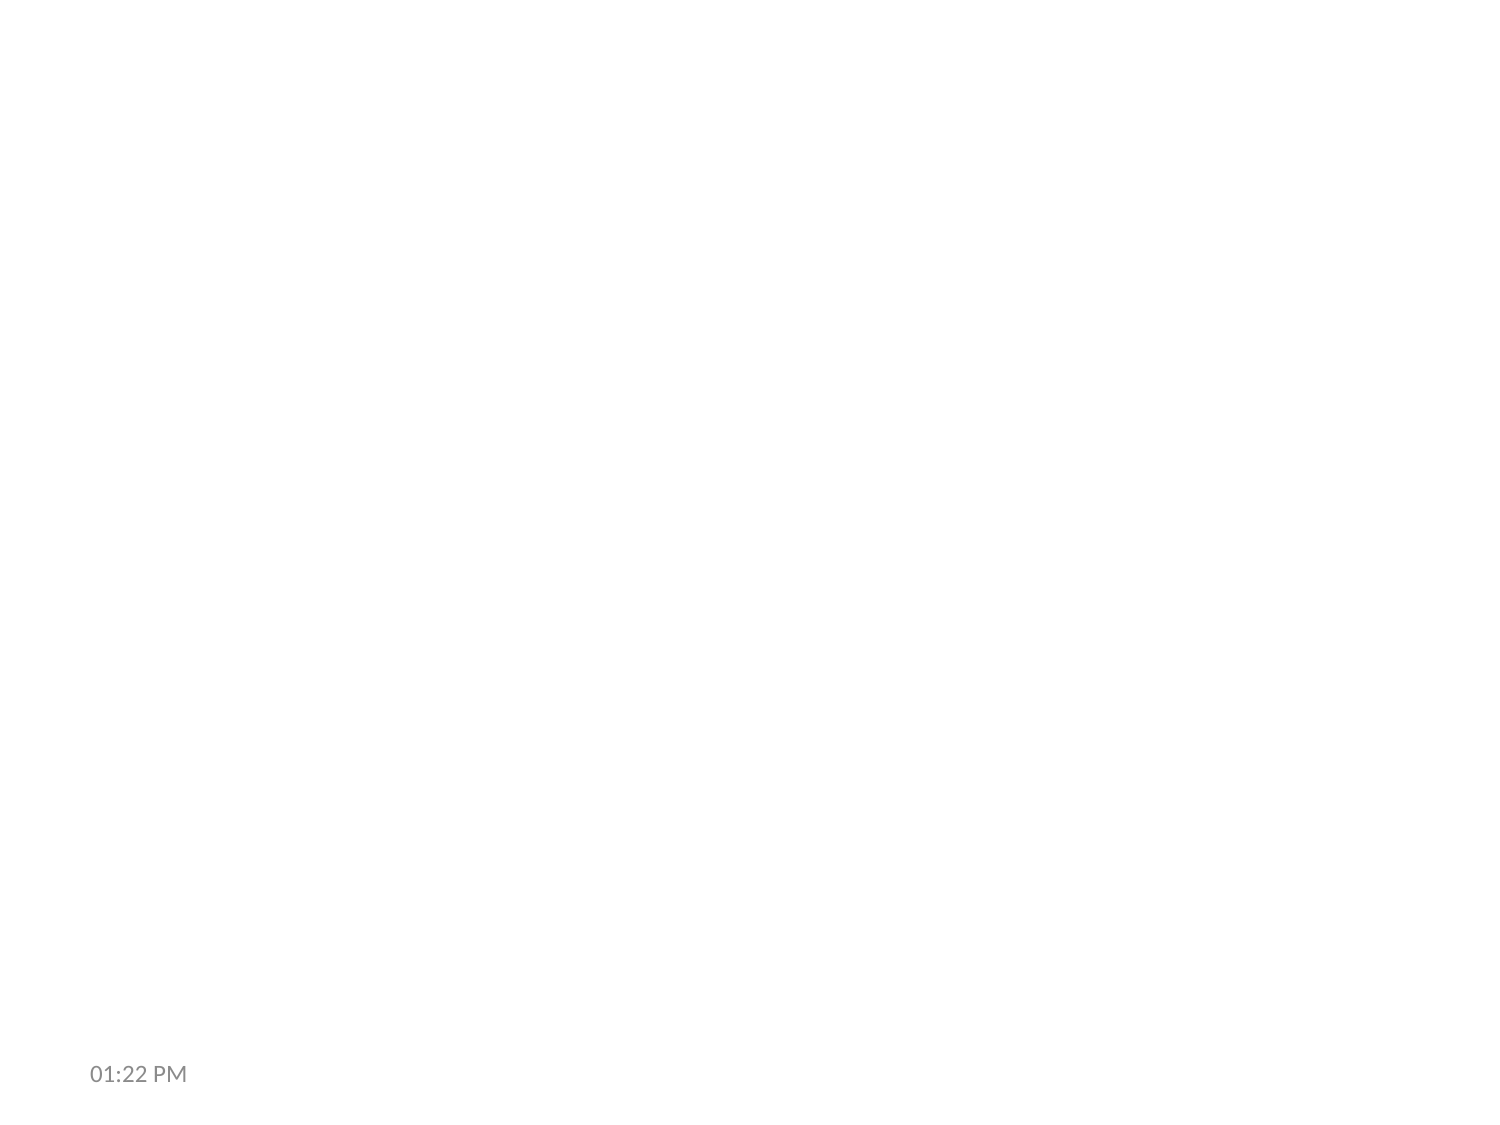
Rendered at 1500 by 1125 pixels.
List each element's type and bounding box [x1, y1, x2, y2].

slide_number [75, 1042, 425, 1103]
